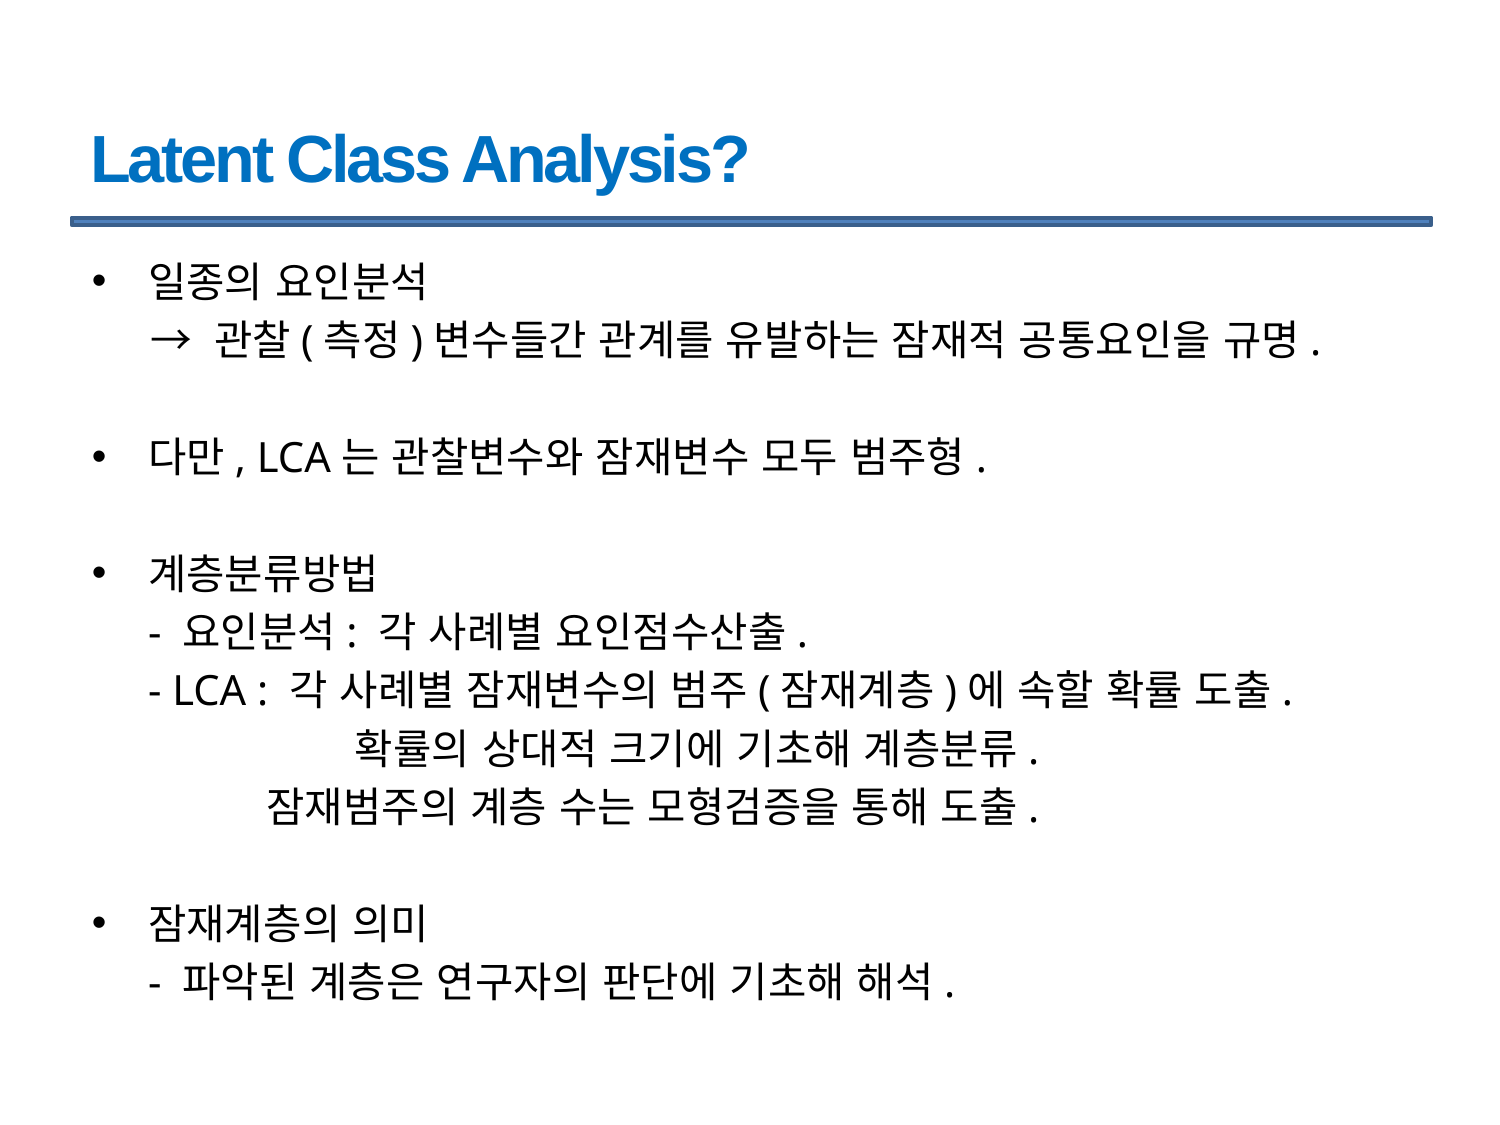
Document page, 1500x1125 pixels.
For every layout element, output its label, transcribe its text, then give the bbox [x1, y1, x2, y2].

title Latent Class Analysis? [74, 80, 1426, 232]
list 일종의 요인분석 → 관찰(측정)변수들간 관계를 유발하는 잠재적 공통요인을 규명. 다만, LCA는 관찰변수와 잠재변수 모두 범주형. 계층분류방법 - 요인분석: 각 사례별 요인점수산출. - LCA : 각 사례별 잠재변수의 범주(잠재계층)에 속할 확률 도출. 확률의 상대적 크기에 기초해 계층분류. 잠재범주의 계층 수는 모형검증을 통해 도출. 잠재계층의 의미 - 파악된 계층은 연구자의 판단에 기초해 해석. [76, 247, 1459, 1095]
